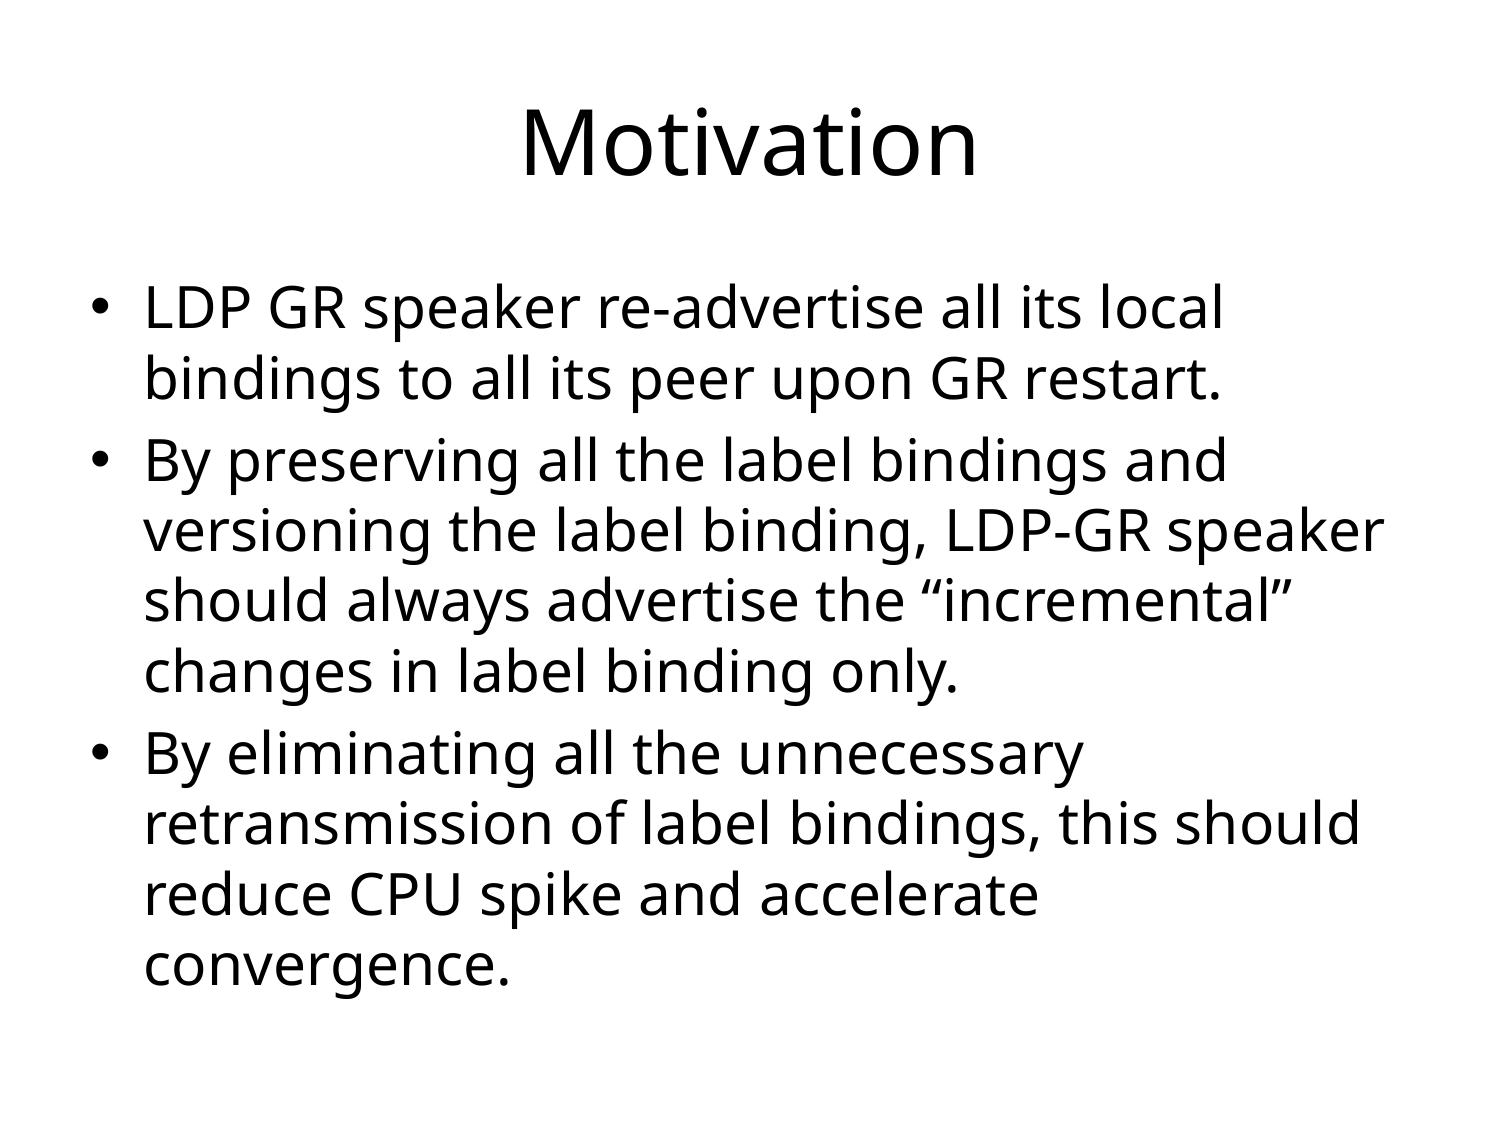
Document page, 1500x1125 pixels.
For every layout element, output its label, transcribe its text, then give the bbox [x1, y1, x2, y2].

title Motivation [75, 45, 1425, 233]
list LDP GR speaker re-advertise all its local bindings to all its peer upon GR restart. By preserving all the label bindings and versioning the label binding, LDP-GR speaker should always advertise the “incremental” changes in label binding only. By eliminating all the unnecessary retransmission of label bindings, this should reduce CPU spike and accelerate convergence. [75, 262, 1425, 1005]
